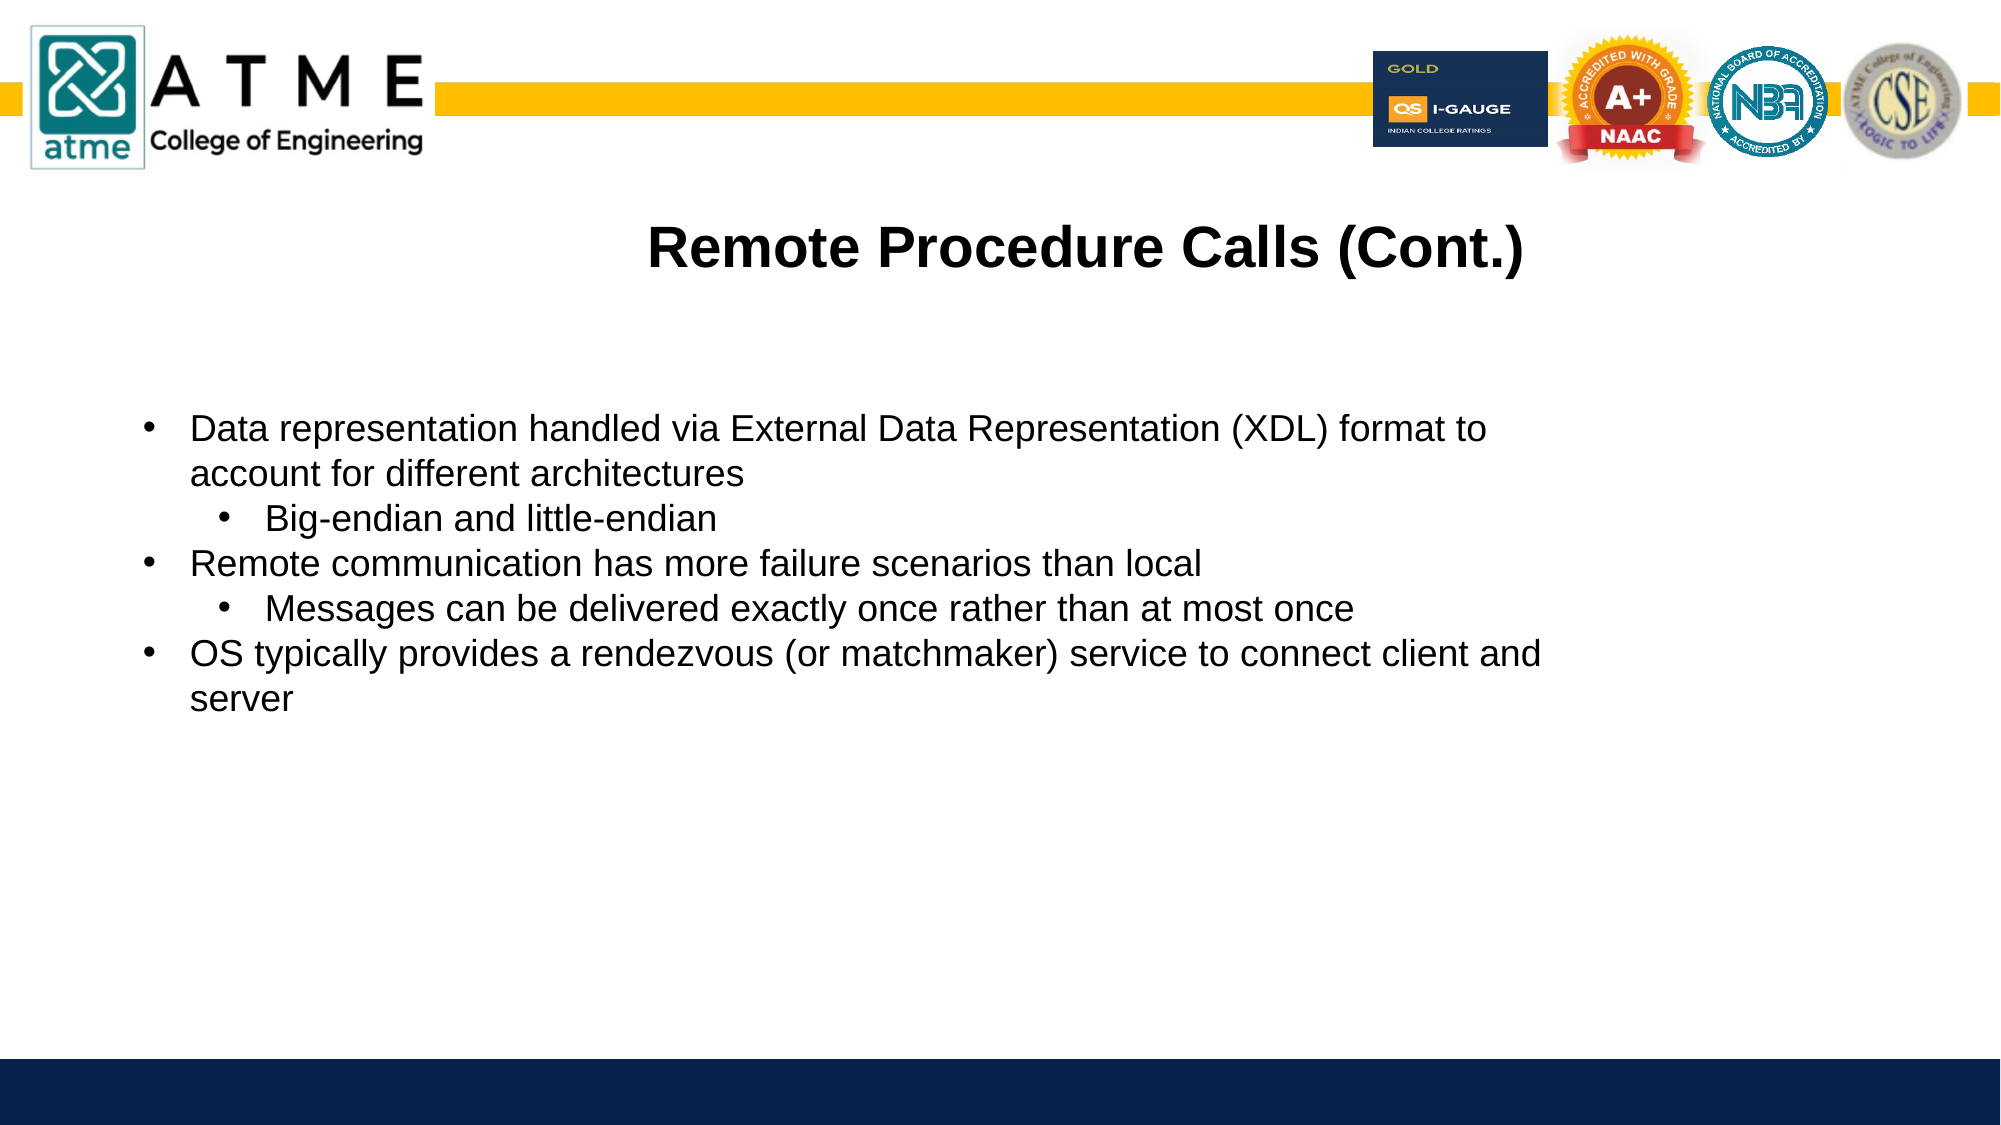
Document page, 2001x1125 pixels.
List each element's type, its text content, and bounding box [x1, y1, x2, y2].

picture [22, 15, 435, 178]
picture [0, 1059, 2001, 1125]
text_box Remote Procedure Calls (Cont.) [632, 201, 1541, 287]
picture [1840, 26, 1968, 176]
text_box Data representation handled via External Data Representation (XDL) format to account for different architectures Big-endian and little-endian Remote communication has more failure scenarios than local Messages can be delivered exactly once rather than at most once OS typically provides a rendezvous (or matchmaker) service to connect client and server [128, 351, 1624, 727]
picture [1373, 20, 1828, 180]
